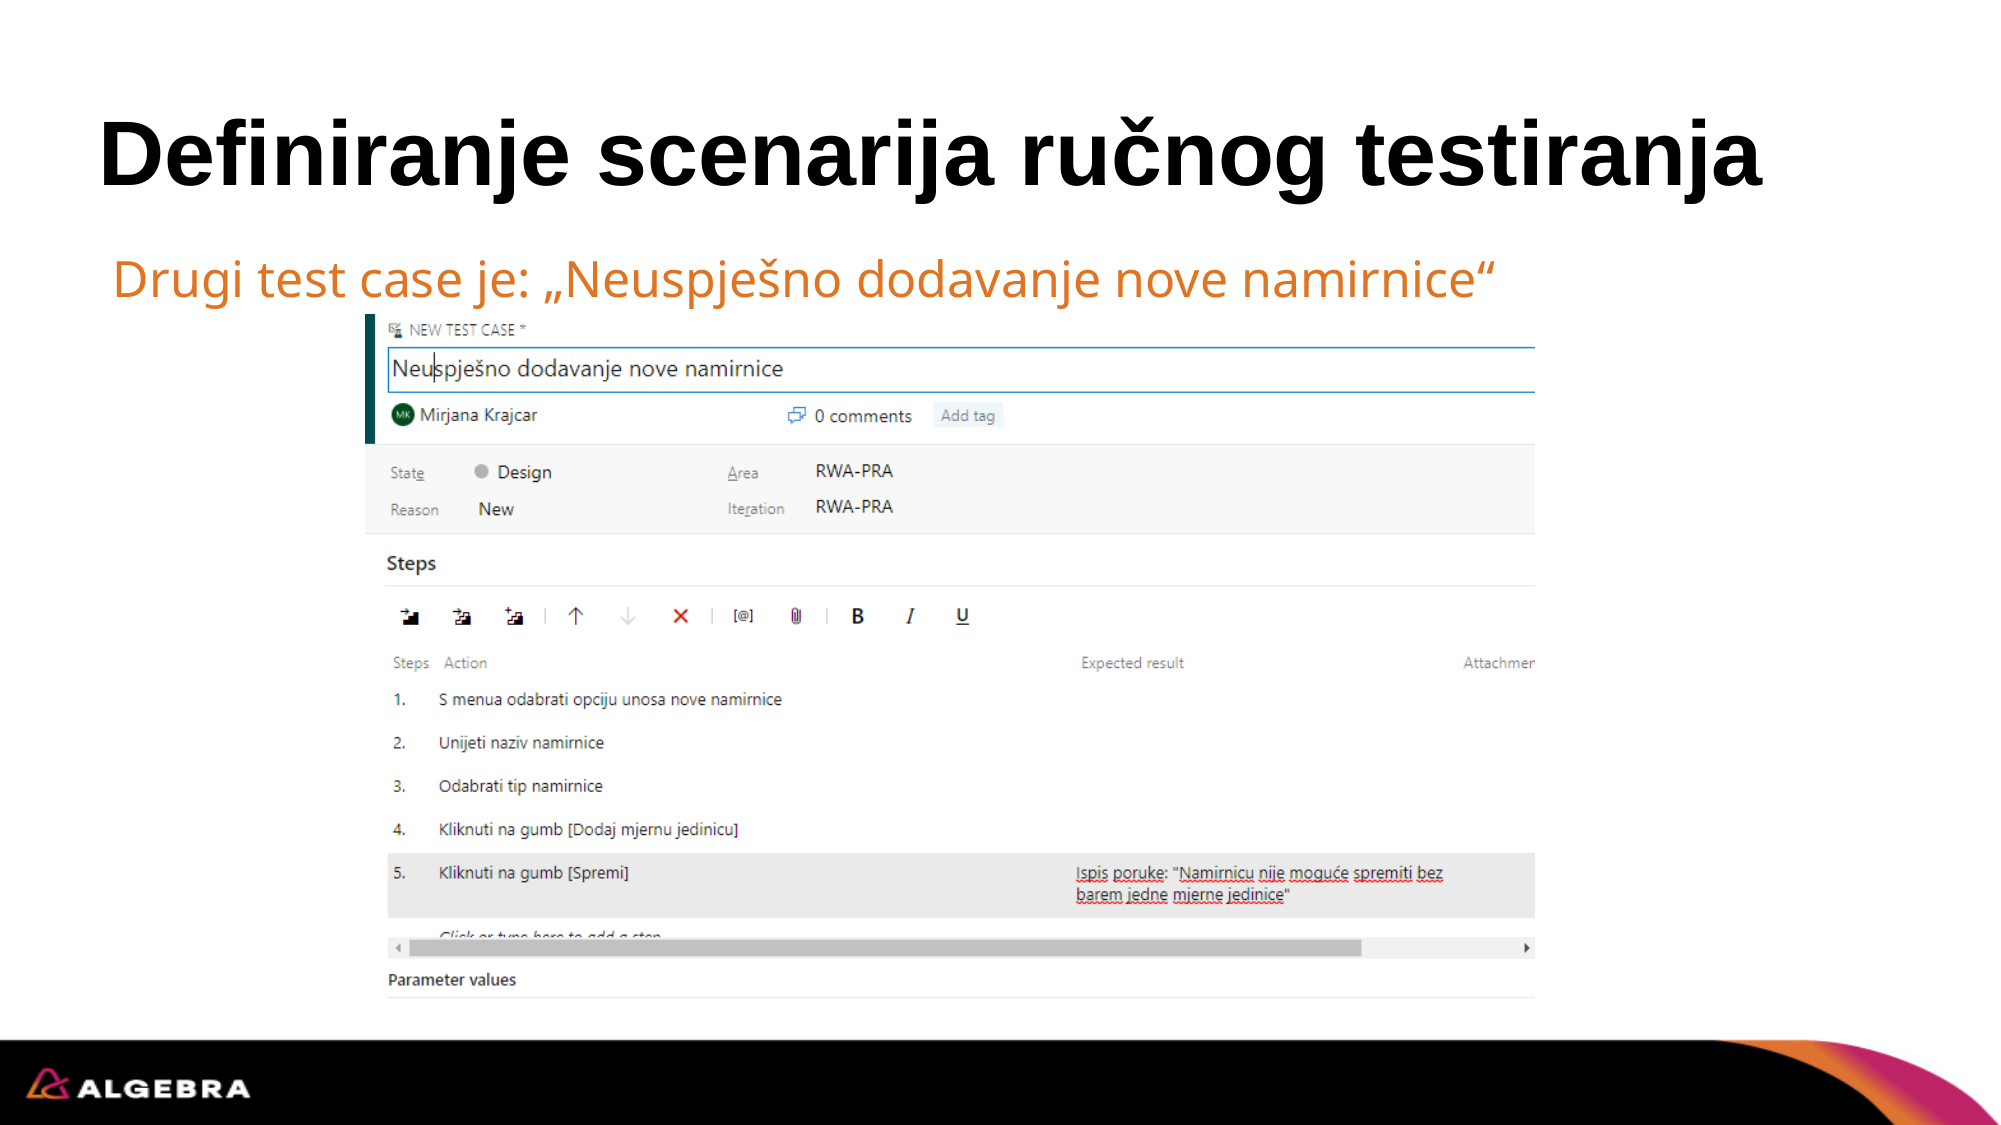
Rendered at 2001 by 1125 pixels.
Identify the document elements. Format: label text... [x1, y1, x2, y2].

title Definiranje scenarija ručnog testiranja [98, 81, 1910, 213]
list Drugi test case je: „Neuspješno dodavanje nove namirnice“ [98, 246, 1908, 991]
picture [0, 0, 2001, 1125]
